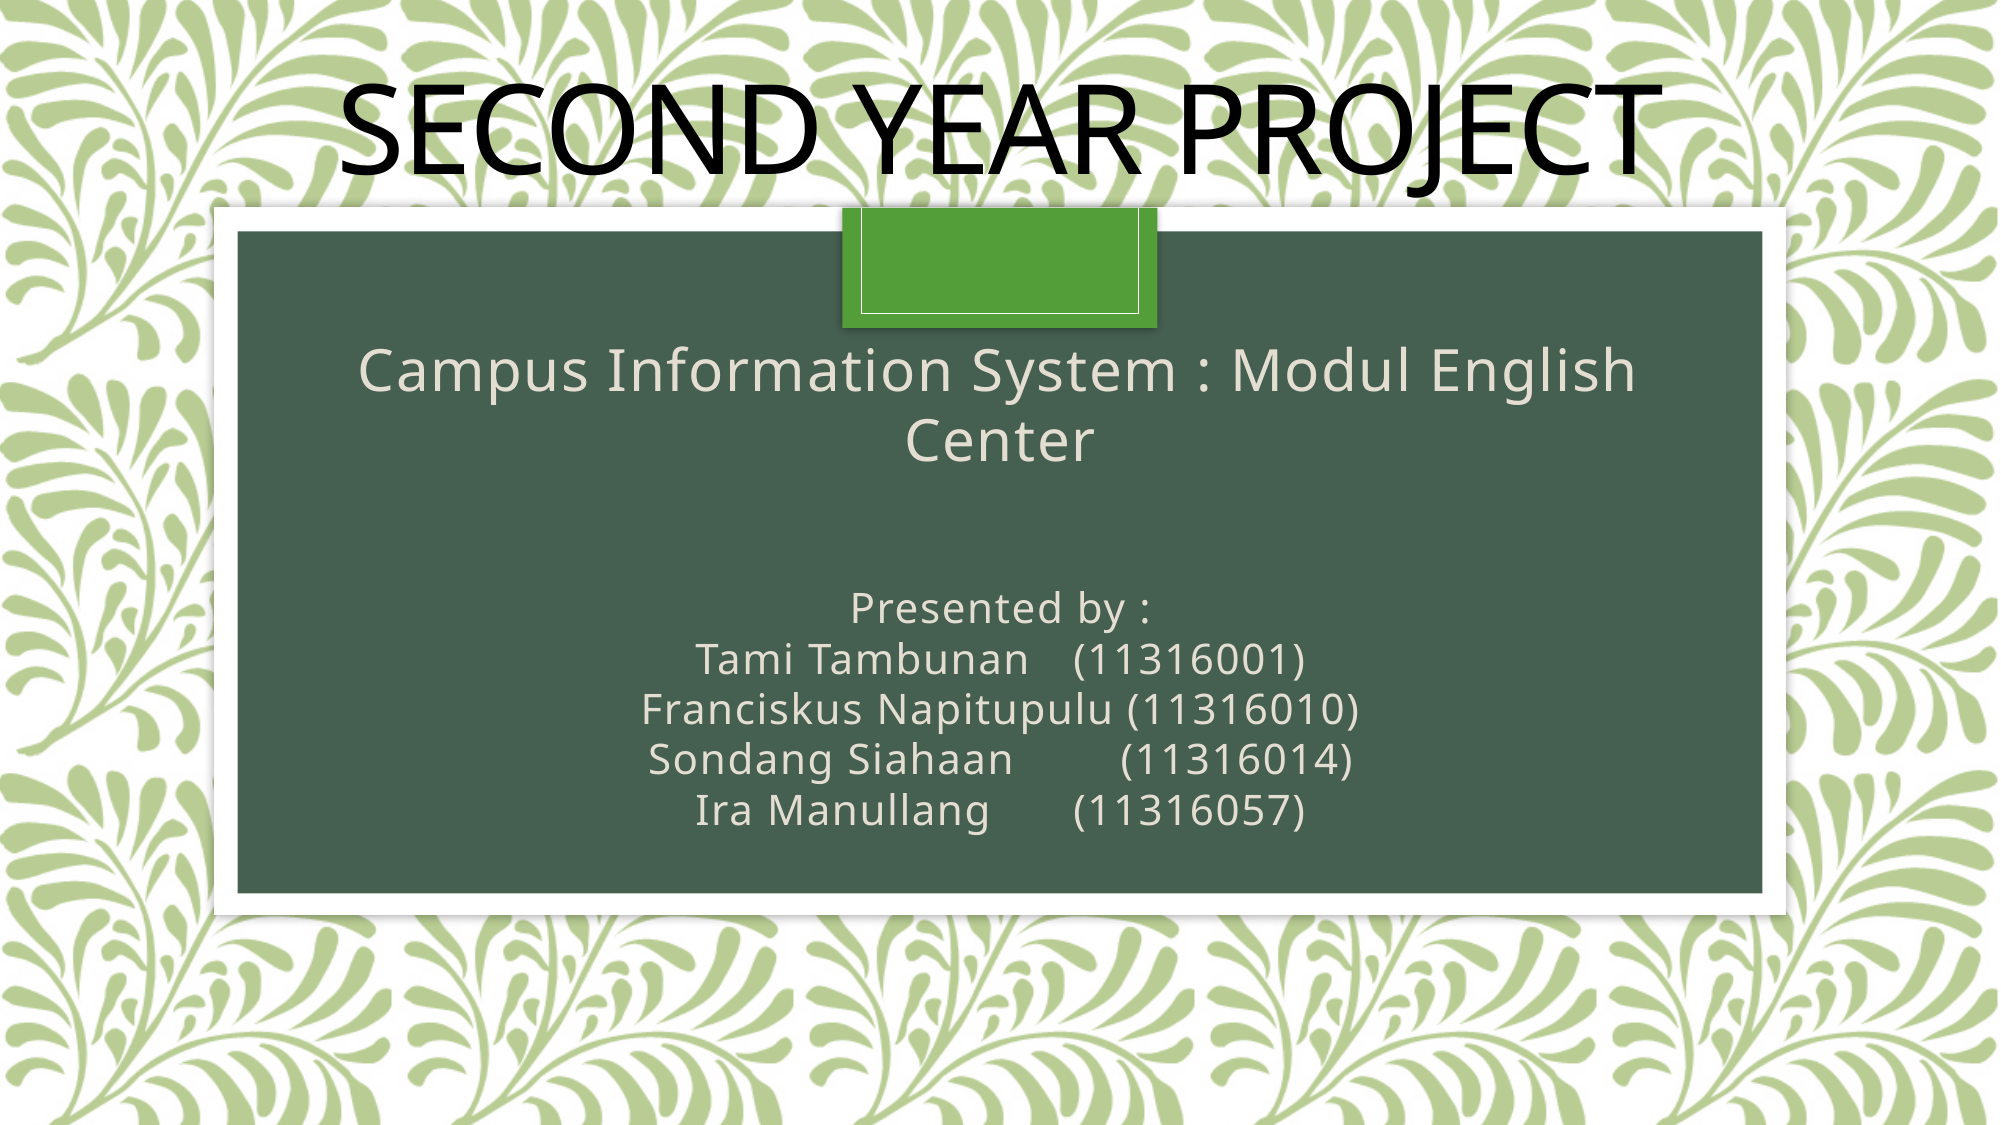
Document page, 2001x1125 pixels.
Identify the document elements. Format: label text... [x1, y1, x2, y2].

text_box Presented by : Tami Tambunan (11316001) Franciskus Napitupulu (11316010) Sondang Siahaan (11316014) Ira Manullang (11316057) [256, 574, 1745, 843]
subtitle Campus Information System : Modul English Center [255, 325, 1744, 530]
text_box [217, 529, 1706, 1029]
title SECOND YEAR PROJECT [256, 47, 1744, 227]
